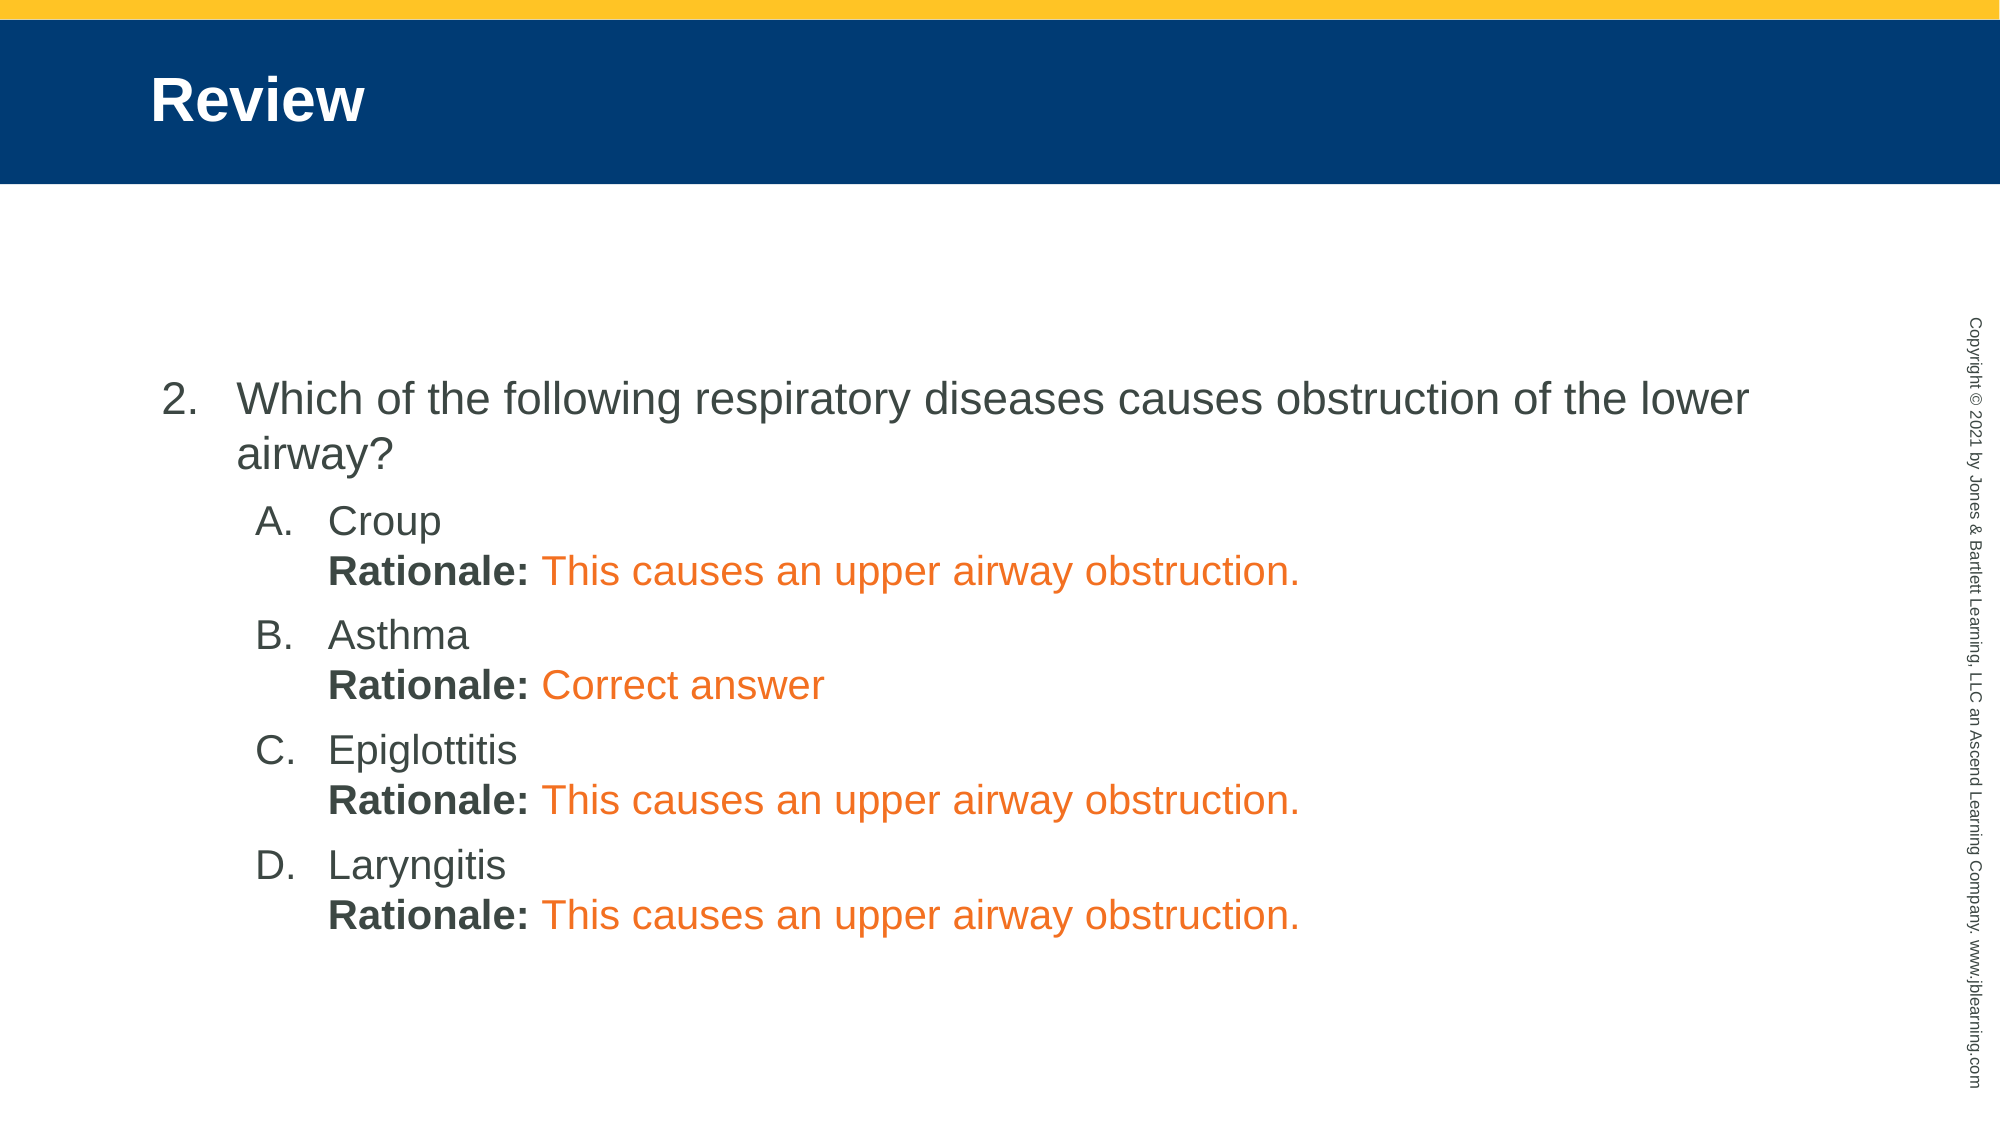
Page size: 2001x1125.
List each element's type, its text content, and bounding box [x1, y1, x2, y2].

title Review [0, 19, 2000, 185]
list Which of the following respiratory diseases causes obstruction of the lower airway? Croup Rationale: This causes an upper airway obstruction. Asthma Rationale: Correct answer Epiglottitis Rationale: This causes an upper airway obstruction. Laryngitis Rationale: This causes an upper airway obstruction. [146, 361, 1859, 1016]
